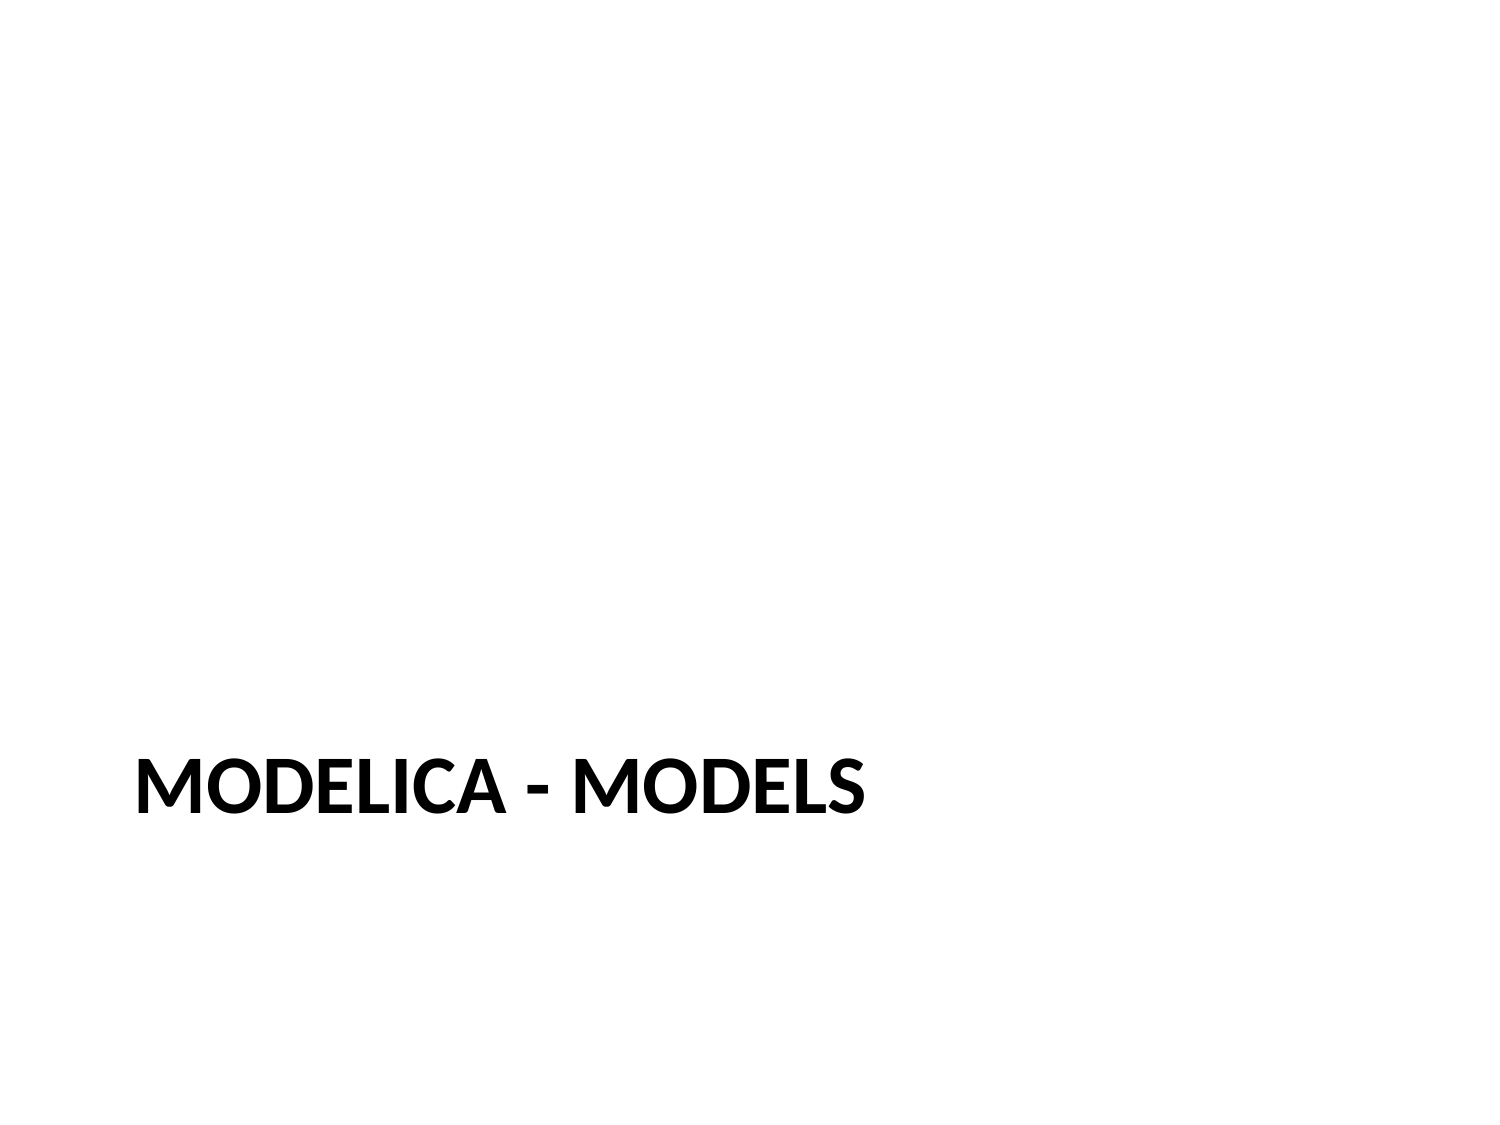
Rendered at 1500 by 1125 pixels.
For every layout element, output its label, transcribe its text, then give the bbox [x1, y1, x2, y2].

title ModelicA - Models [118, 722, 1394, 947]
